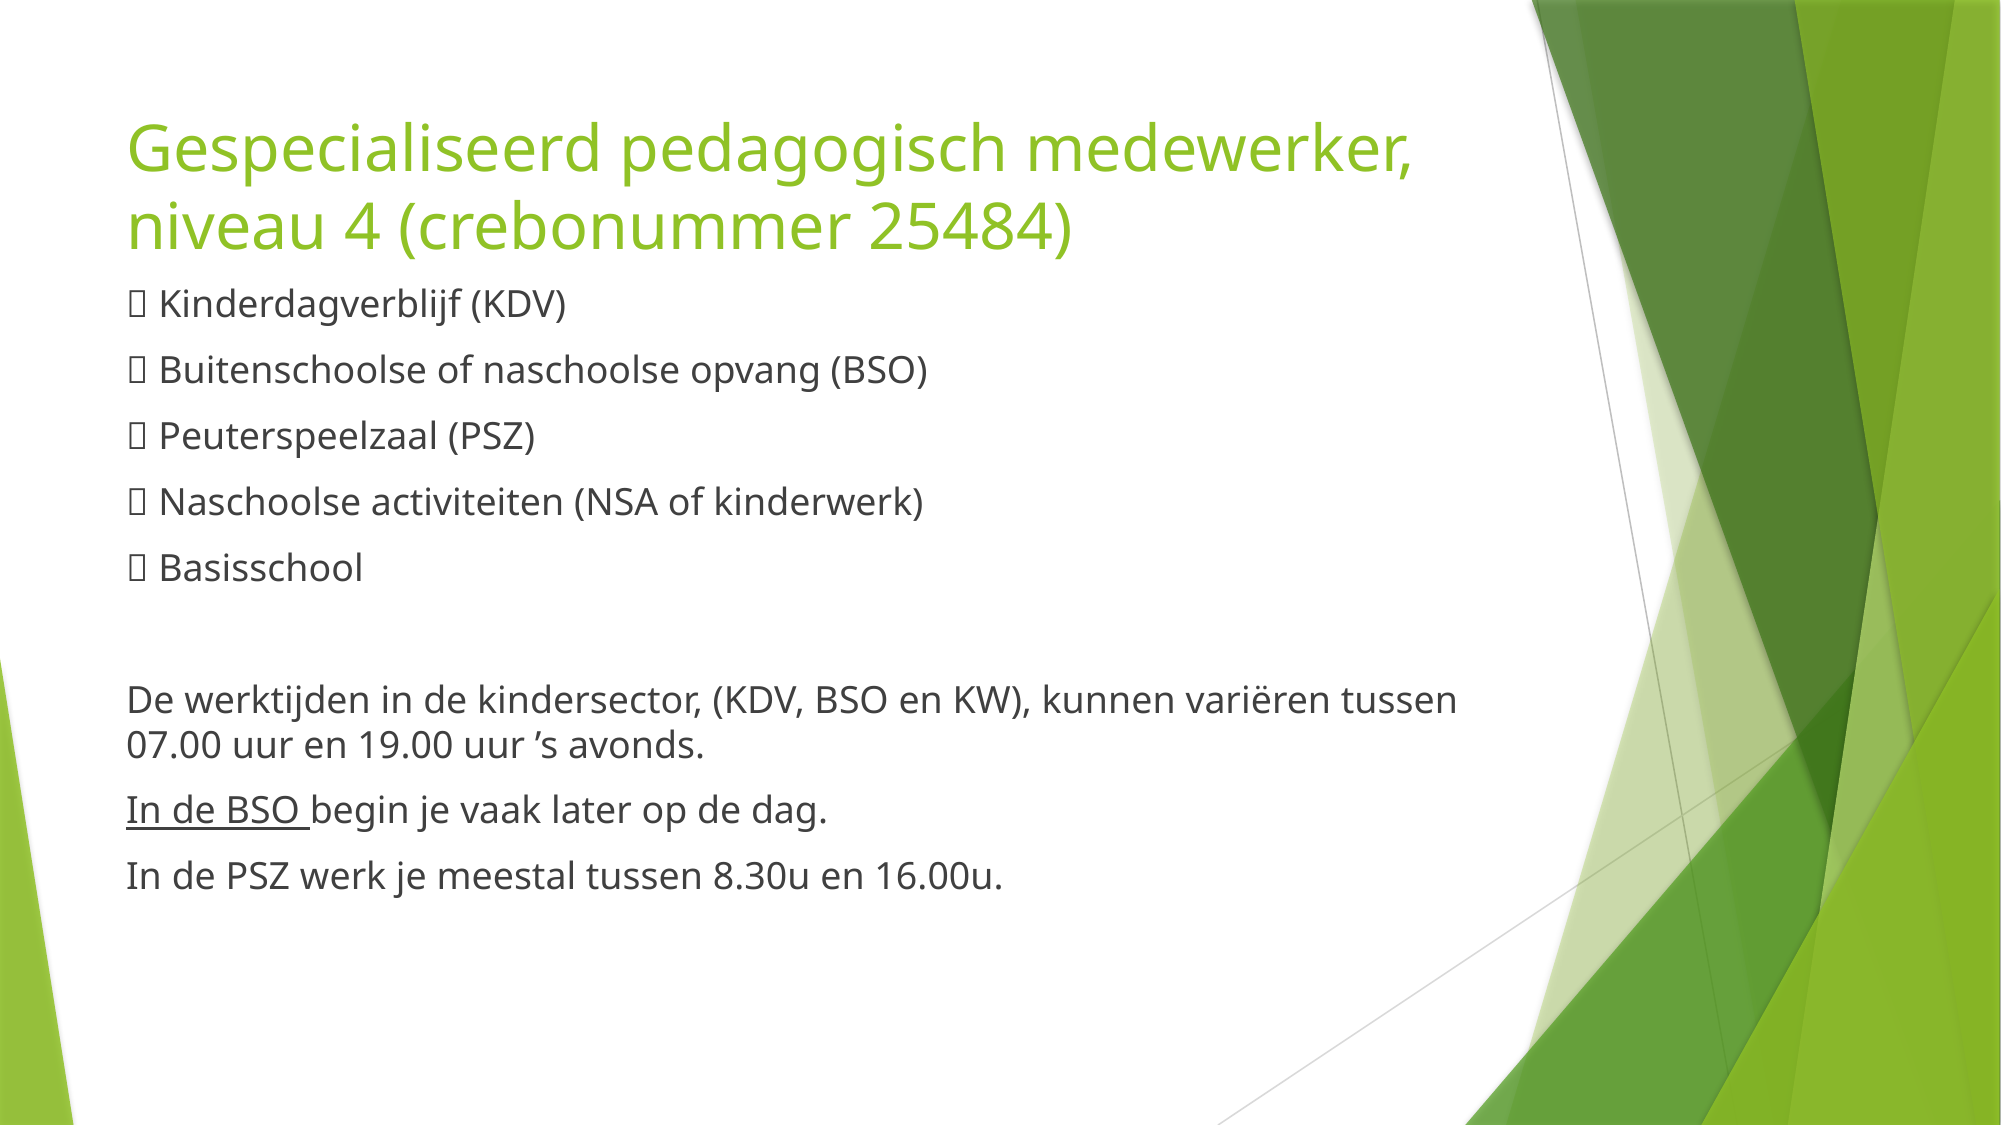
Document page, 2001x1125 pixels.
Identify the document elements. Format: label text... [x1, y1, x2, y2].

title Gespecialiseerd pedagogisch medewerker, niveau 4 (crebonummer 25484) [111, 99, 1522, 273]
list  Kinderdagverblijf (KDV)  Buitenschoolse of naschoolse opvang (BSO)  Peuterspeelzaal (PSZ)  Naschoolse activiteiten (NSA of kinderwerk)  Basisschool De werktijden in de kindersector, (KDV, BSO en KW), kunnen variëren tussen 07.00 uur en 19.00 uur ’s avonds. In de BSO begin je vaak later op de dag. In de PSZ werk je meestal tussen 8.30u en 16.00u. [111, 273, 1522, 1072]
